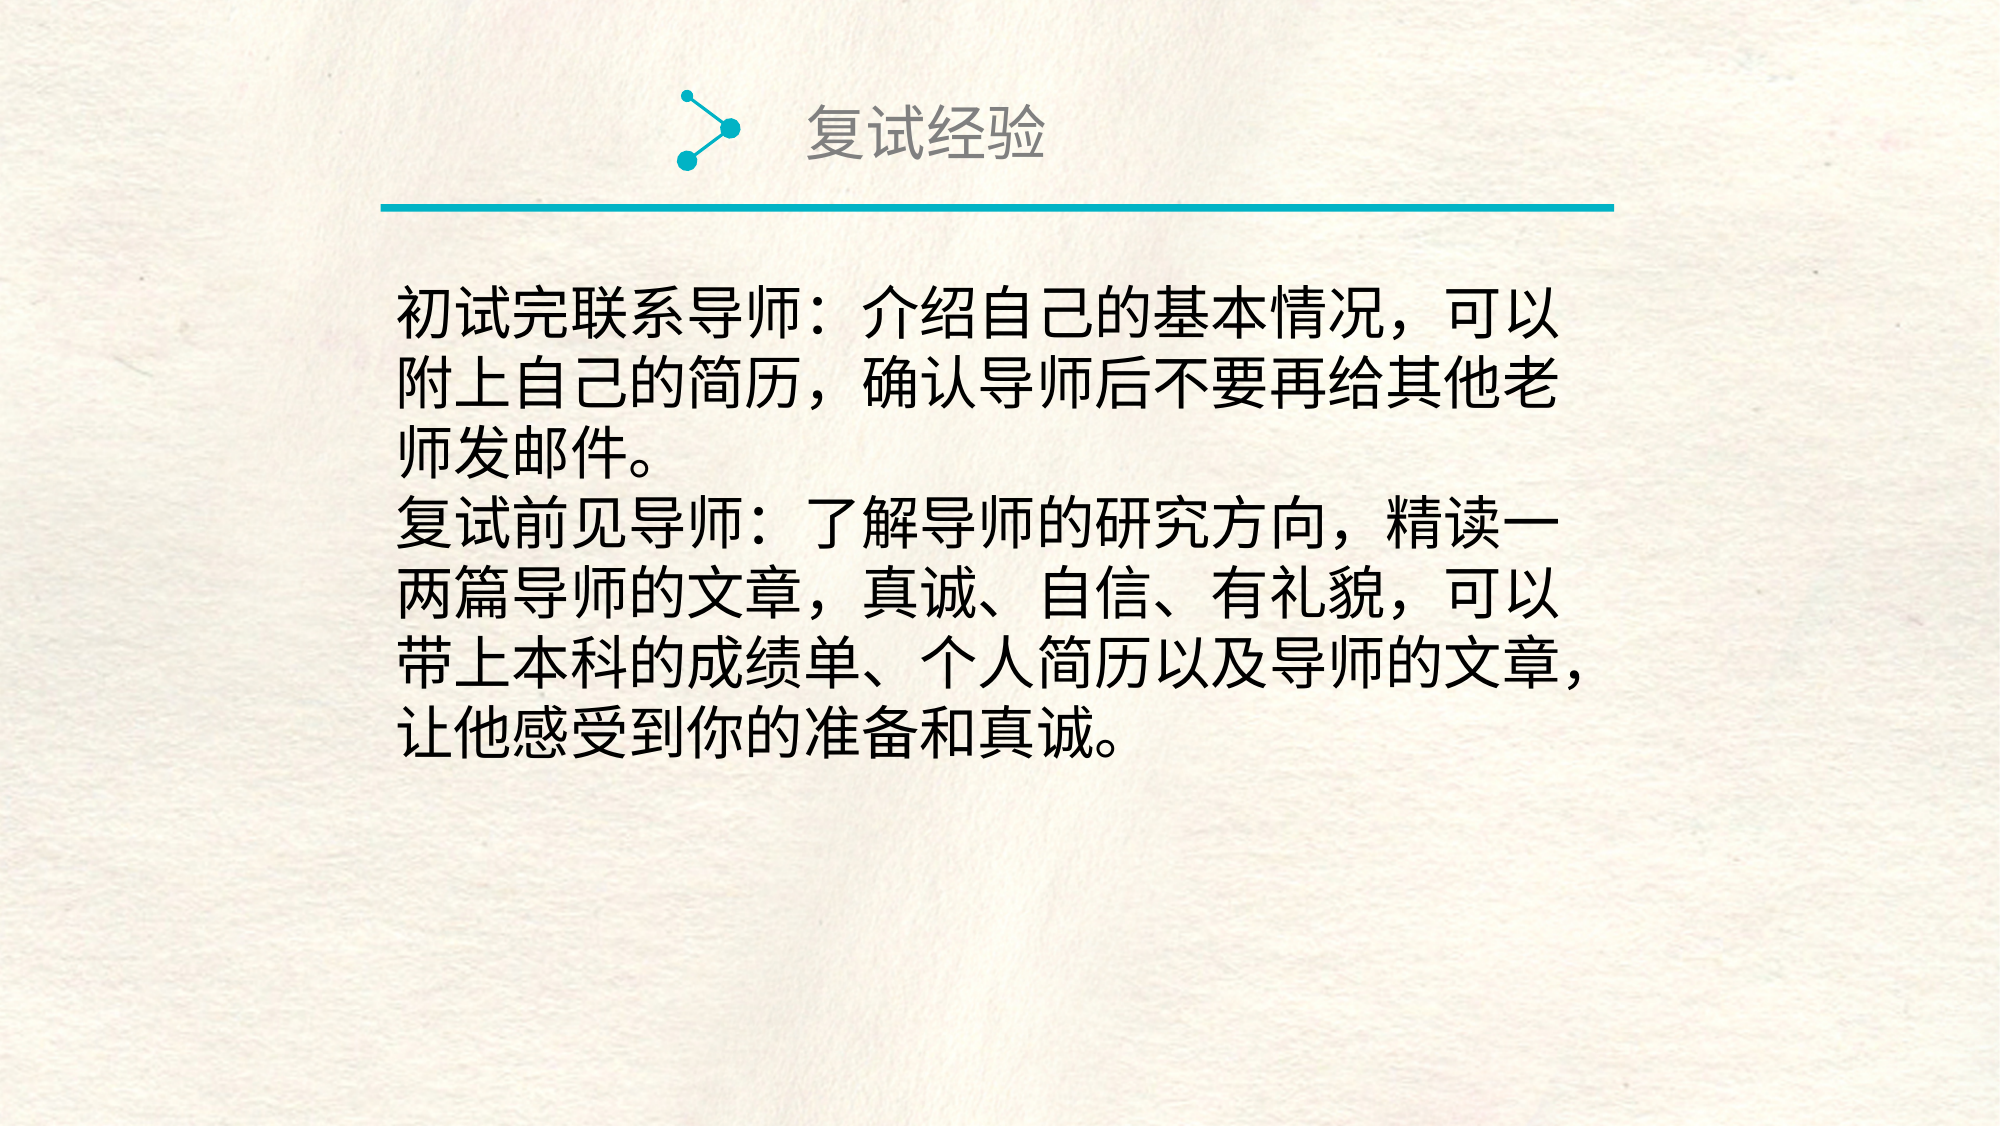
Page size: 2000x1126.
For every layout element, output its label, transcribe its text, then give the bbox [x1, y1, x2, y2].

text_box 初试完联系导师：介绍自己的基本情况，可以附上自己的简历，确认导师后不要再给其他老师发邮件。 复试前见导师：了解导师的研究方向，精读一两篇导师的文章，真诚、自信、有礼貌，可以带上本科的成绩单、个人简历以及导师的文章，让他感受到你的准备和真诚。 [380, 268, 1615, 819]
picture [0, 0, 2000, 1126]
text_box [380, 86, 1615, 212]
